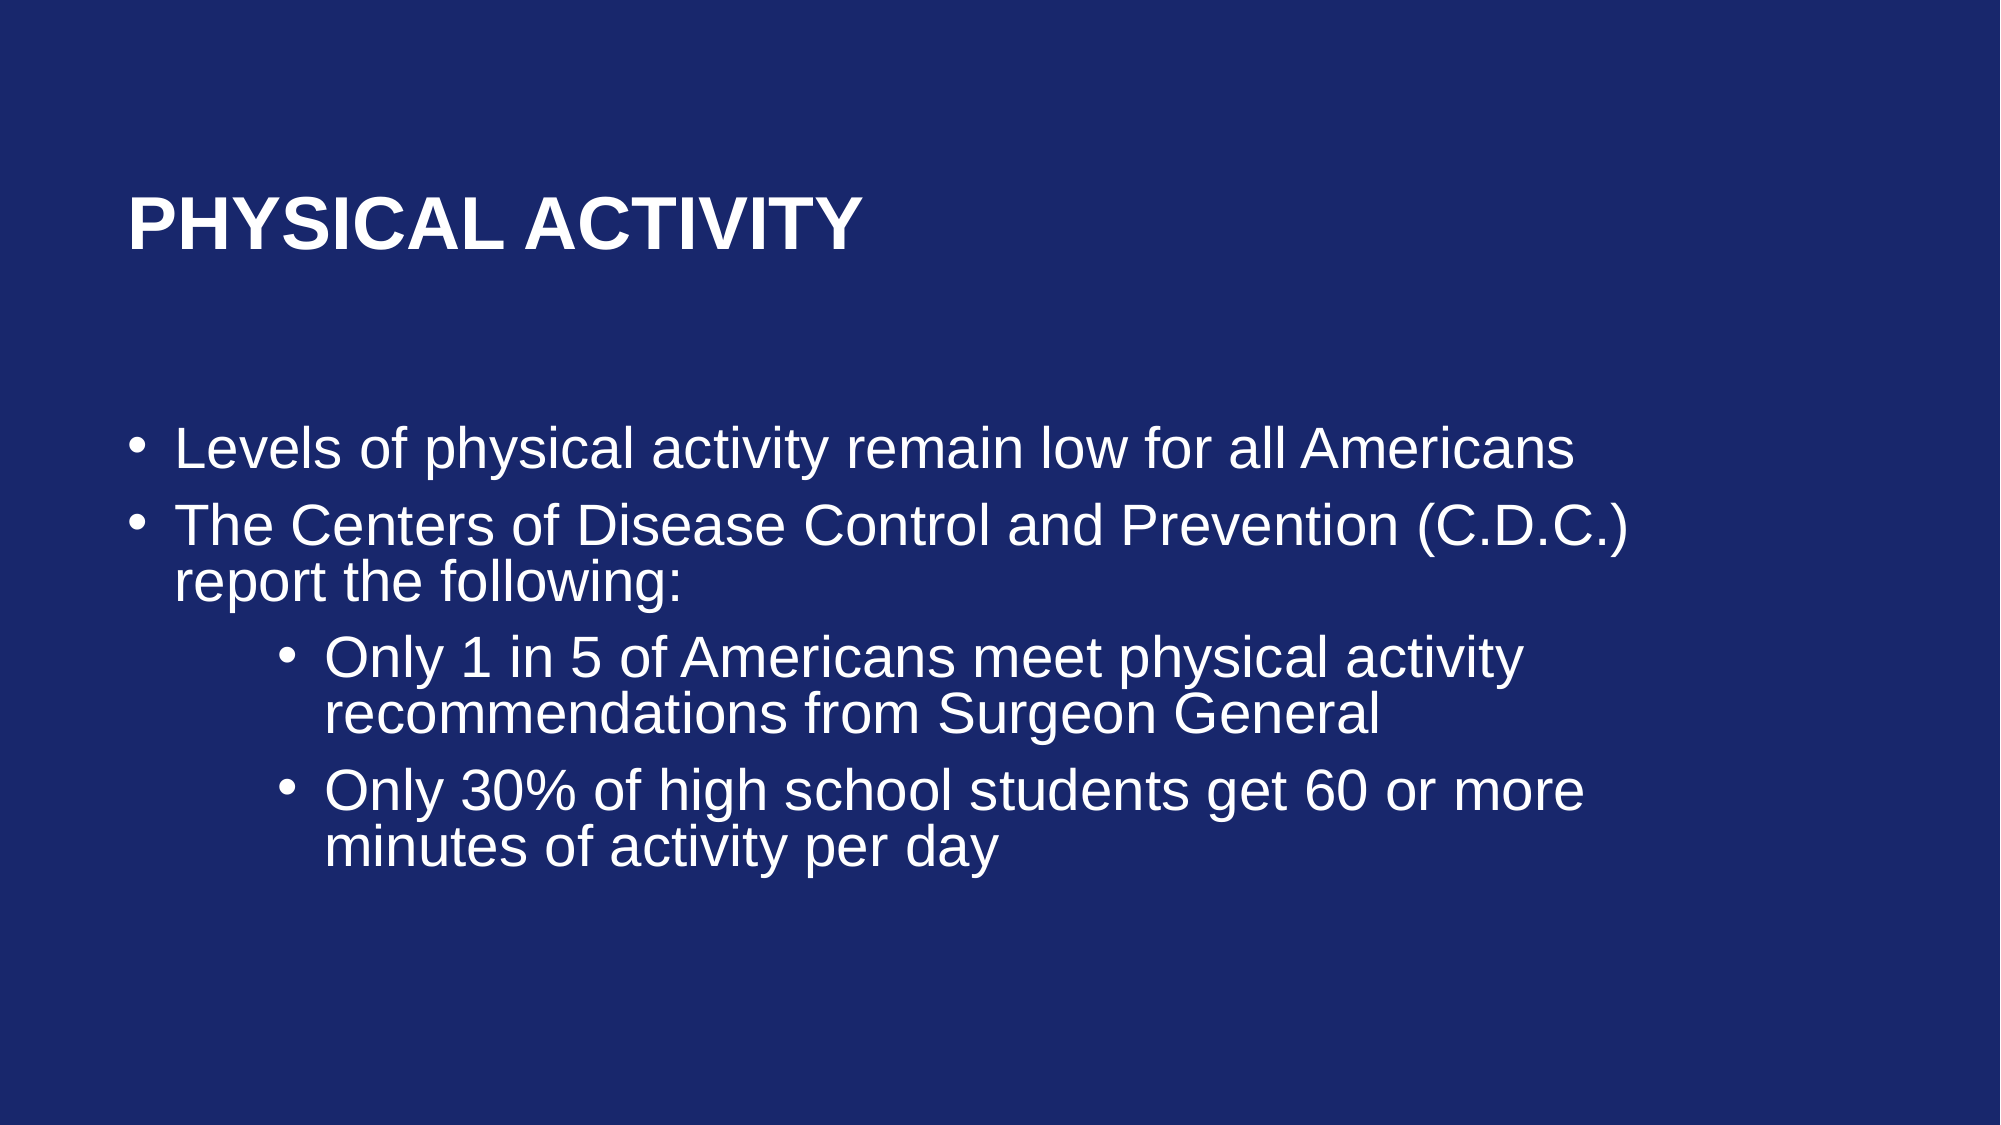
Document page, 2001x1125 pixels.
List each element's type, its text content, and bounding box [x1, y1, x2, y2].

title Physical Activity [112, 99, 1775, 339]
list Levels of physical activity remain low for all Americans The Centers of Disease Control and Prevention (C.D.C.) report the following: Only 1 in 5 of Americans meet physical activity recommendations from Surgeon General Only 30% of high school students get 60 or more minutes of activity per day [112, 351, 1775, 950]
